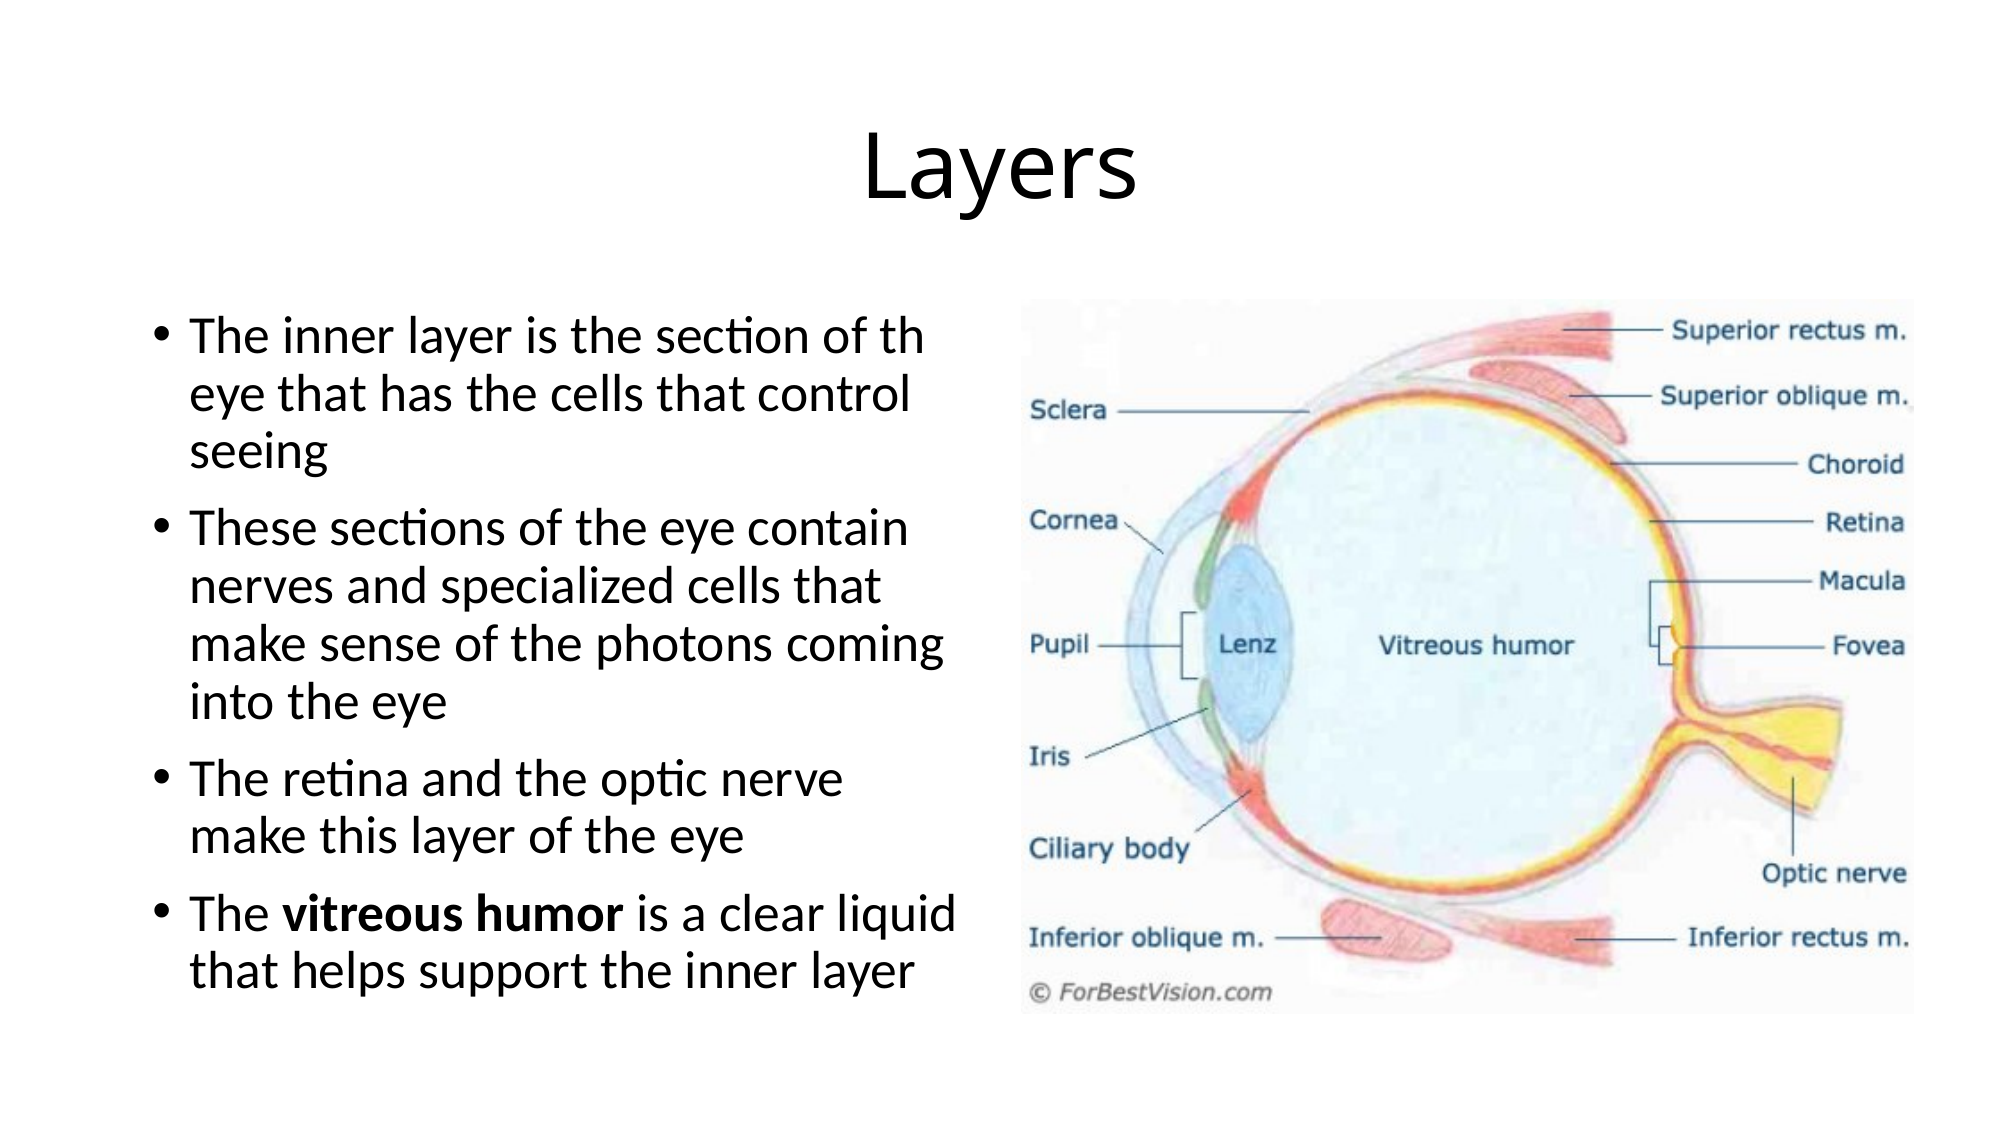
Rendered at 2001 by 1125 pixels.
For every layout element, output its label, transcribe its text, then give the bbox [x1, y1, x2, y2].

title Layers [137, 59, 1863, 278]
list The inner layer is the section of th eye that has the cells that control seeing These sections of the eye contain nerves and specialized cells that make sense of the photons coming into the eye The retina and the optic nerve make this layer of the eye The vitreous humor is a clear liquid that helps support the inner layer [137, 299, 988, 1014]
picture [1021, 299, 1914, 1014]
